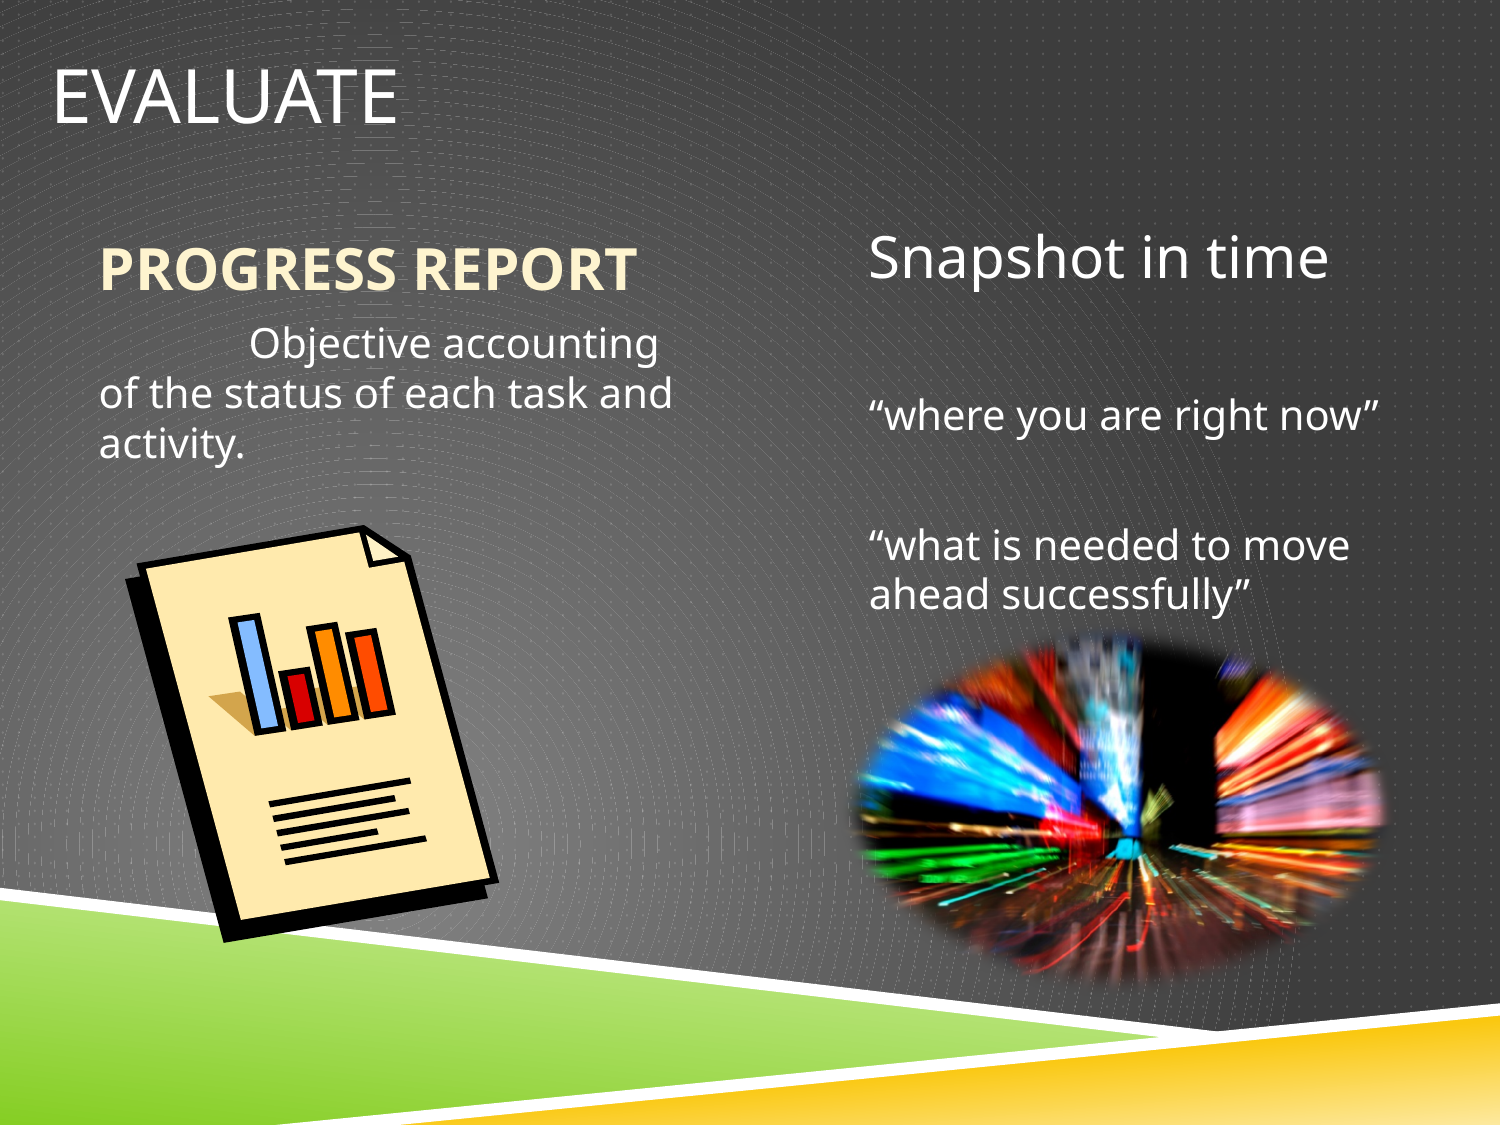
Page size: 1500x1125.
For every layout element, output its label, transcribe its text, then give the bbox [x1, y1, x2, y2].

picture [124, 524, 500, 944]
list PROGRESS REPORT Objective accounting of the status of each task and activity. [87, 224, 688, 472]
picture [837, 622, 1401, 998]
title Evaluate [50, 0, 1325, 188]
list Snapshot in time “where you are right now” “what is needed to move ahead successfully” [857, 212, 1458, 709]
